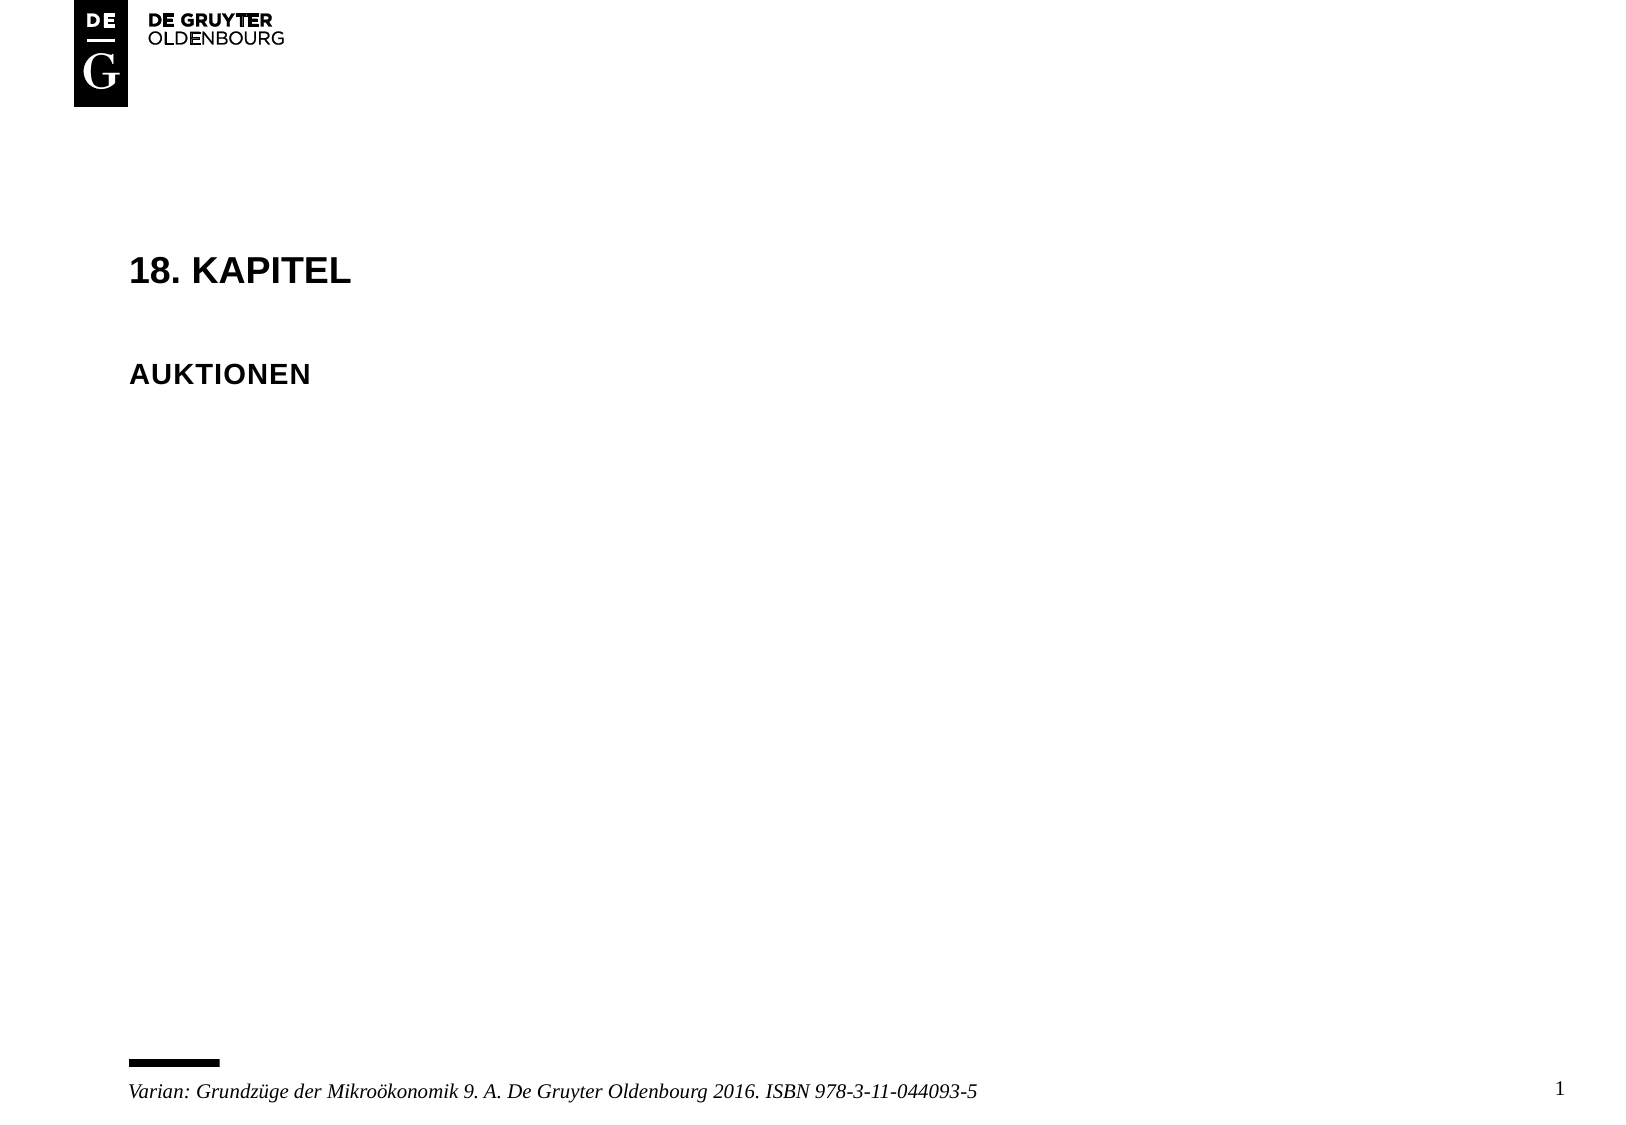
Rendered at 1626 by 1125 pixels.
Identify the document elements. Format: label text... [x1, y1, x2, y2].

slide_number 1 [1554, 1074, 1614, 1104]
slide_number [128, 1077, 1539, 1108]
list AUKTIONEN [129, 355, 1556, 1018]
title 18. Kapitel [129, 245, 1556, 328]
